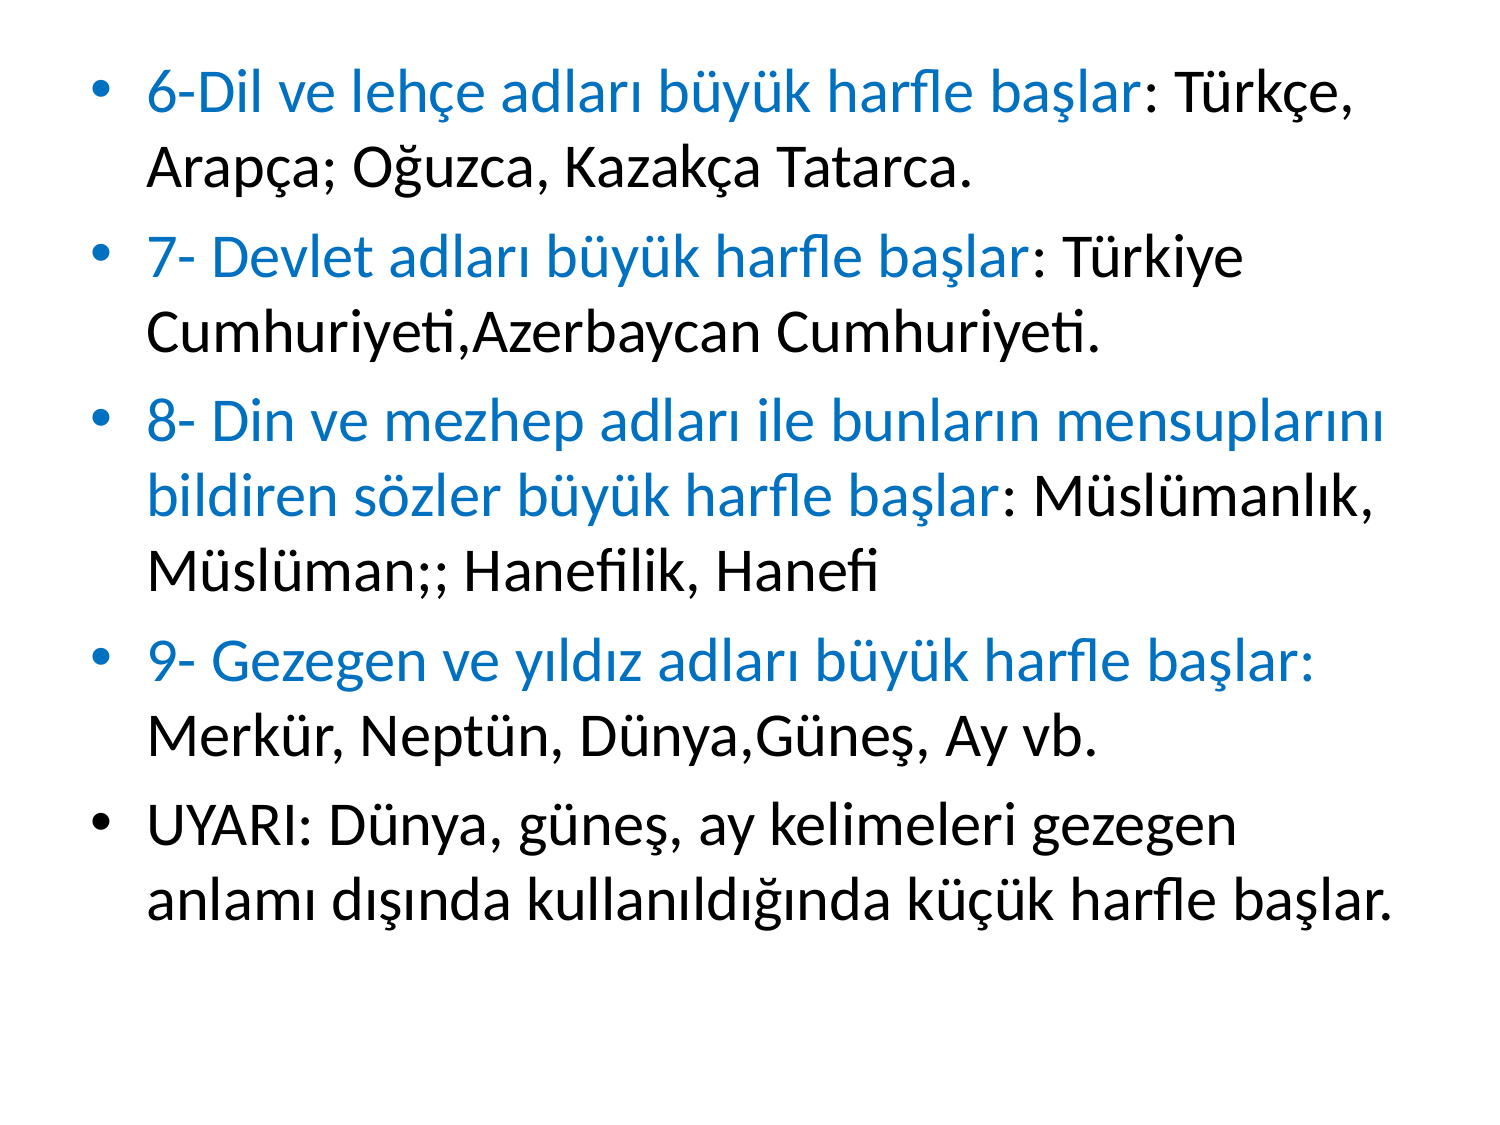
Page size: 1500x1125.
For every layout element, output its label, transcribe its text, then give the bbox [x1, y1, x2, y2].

list 6-Dil ve lehçe adları büyük harfle başlar: Türkçe, Arapça; Oğuzca, Kazakça Tatarca. 7- Devlet adları büyük harfle başlar: Türkiye Cumhuriyeti,Azerbaycan Cumhuriyeti. 8- Din ve mezhep adları ile bunların mensuplarını bildiren sözler büyük harfle başlar: Müslümanlık, Müslüman;; Hanefilik, Hanefi 9- Gezegen ve yıldız adları büyük harfle başlar: Merkür, Neptün, Dünya,Güneş, Ay vb. UYARI: Dünya, güneş, ay kelimeleri gezegen anlamı dışında kullanıldığında küçük harfle başlar. [74, 42, 1426, 1006]
